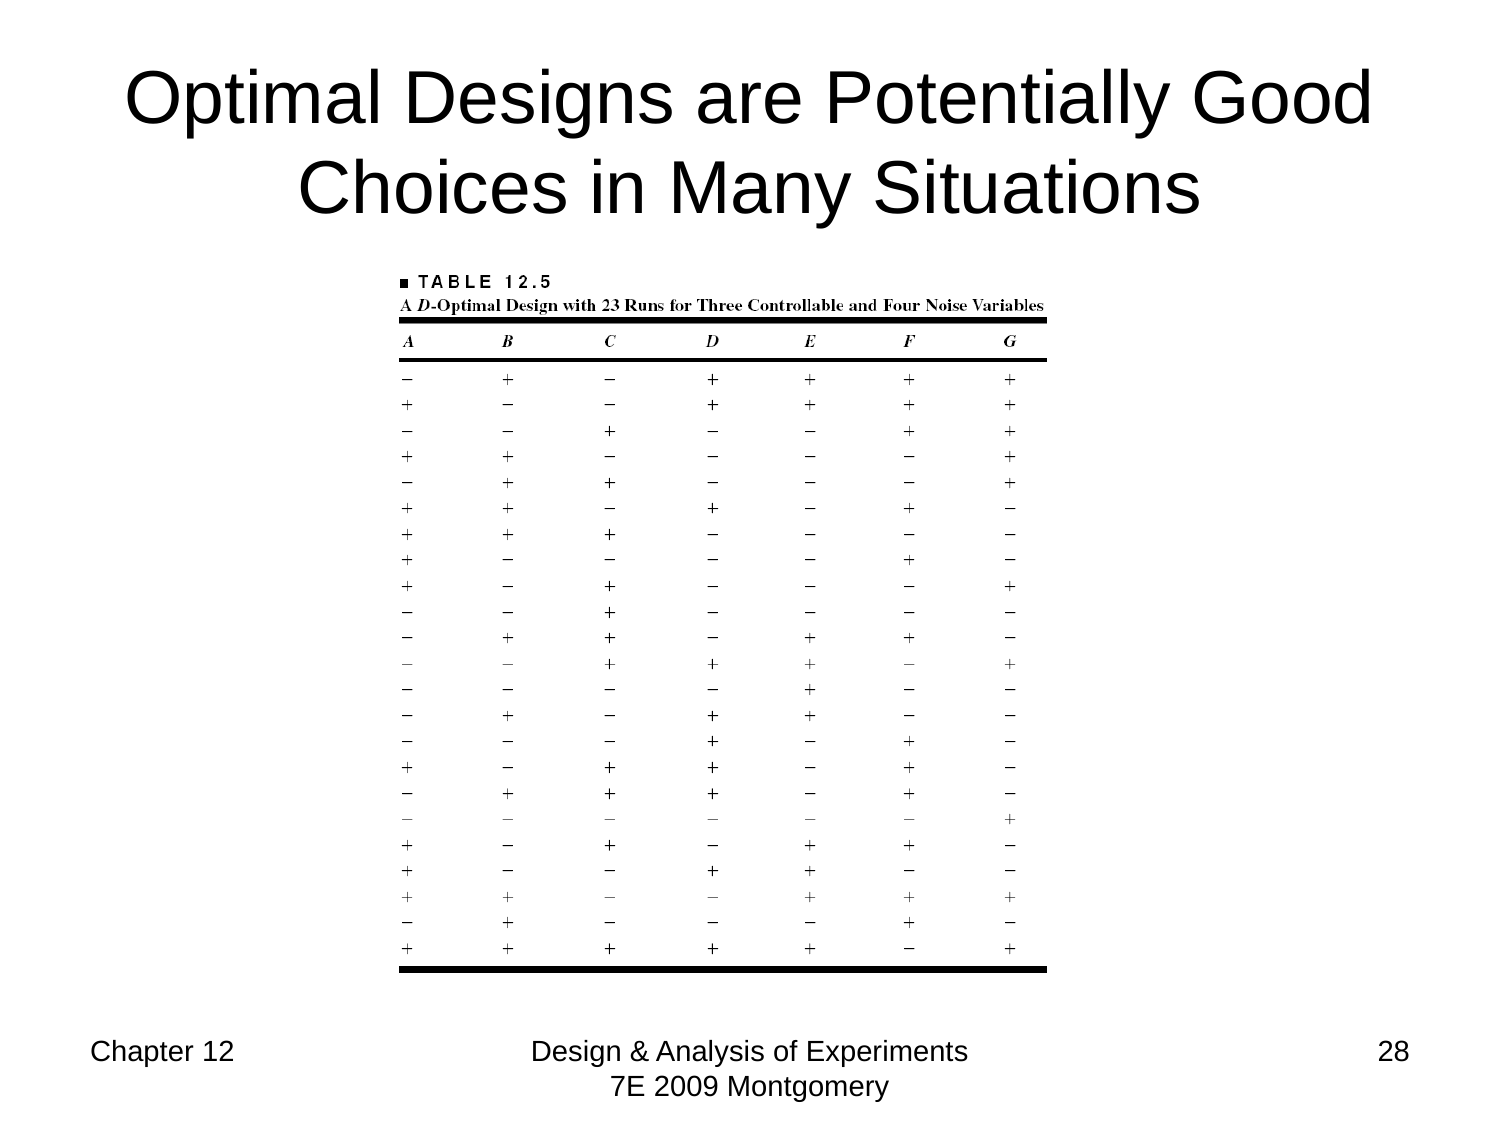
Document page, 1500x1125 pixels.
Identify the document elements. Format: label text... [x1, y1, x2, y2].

slide_number 28 [1074, 1024, 1426, 1103]
title Optimal Designs are Potentially Good Choices in Many Situations [74, 44, 1426, 233]
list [374, 262, 1126, 1006]
footer Design & Analysis of Experiments 7E 2009 Montgomery [512, 1024, 988, 1103]
slide_number Chapter 12 [74, 1024, 426, 1103]
